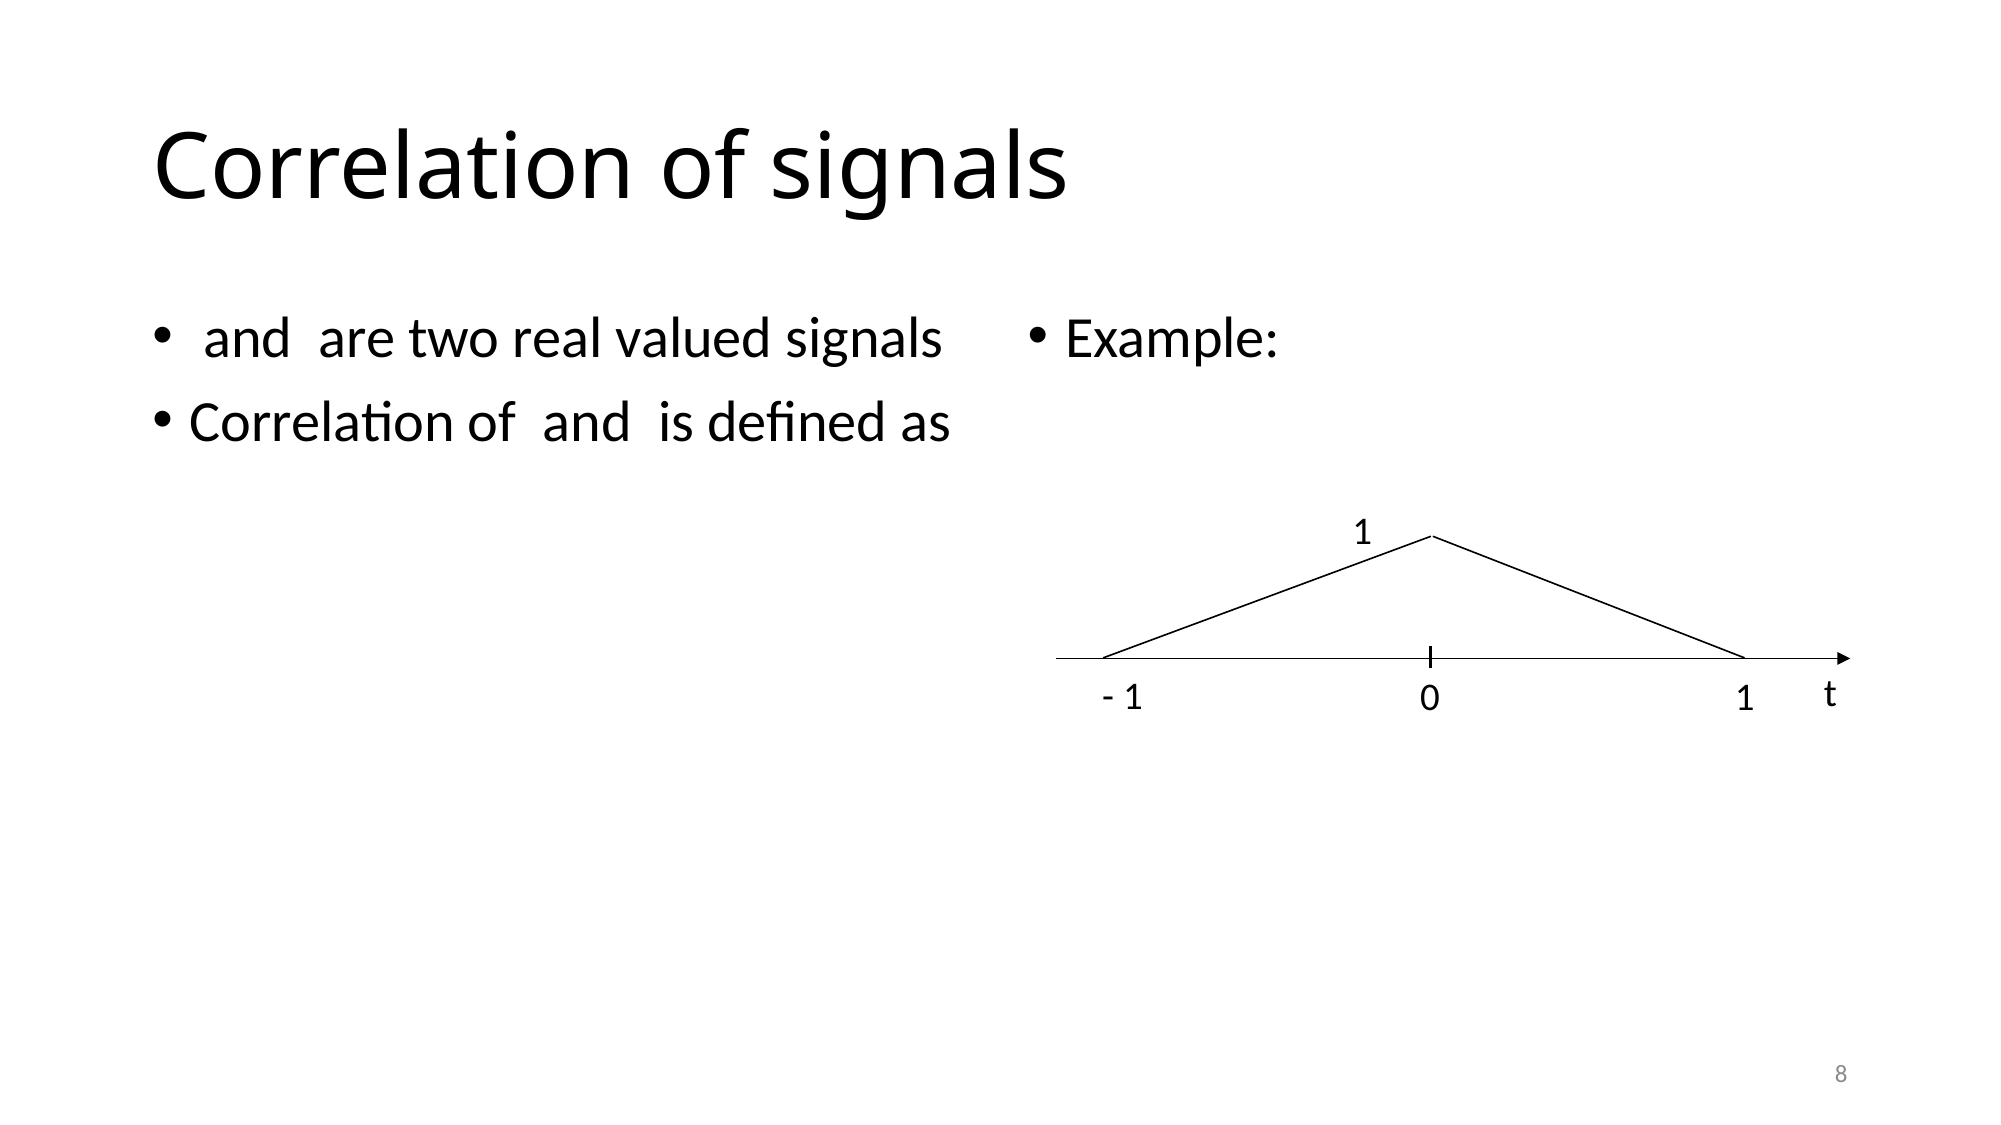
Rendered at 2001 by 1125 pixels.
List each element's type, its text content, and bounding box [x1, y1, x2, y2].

picture [1055, 494, 1863, 743]
title Correlation of signals [137, 59, 1863, 278]
slide_number 8 [1412, 1042, 1863, 1103]
